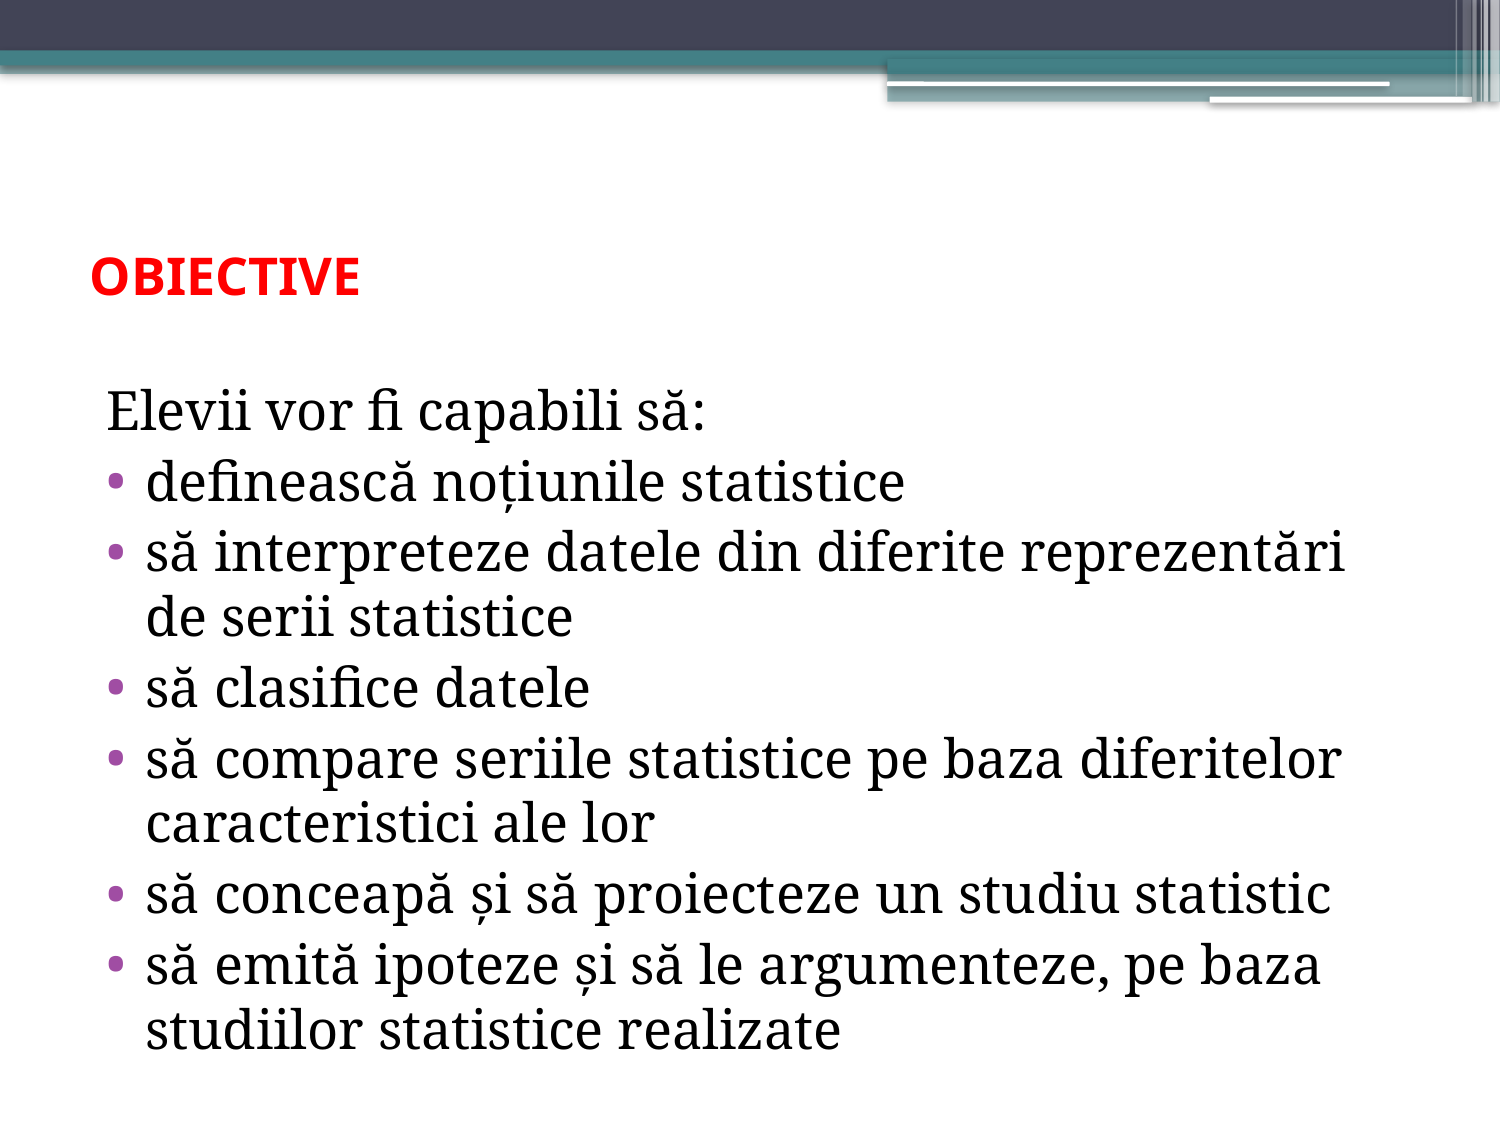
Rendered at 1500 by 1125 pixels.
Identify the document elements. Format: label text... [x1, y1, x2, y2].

title OBIECTIVE [75, 187, 1425, 363]
list Elevii vor fi capabili să: definească noţiunile statistice să interpreteze datele din diferite reprezentări de serii statistice să clasifice datele să compare seriile statistice pe baza diferitelor caracteristici ale lor să conceapă şi să proiecteze un studiu statistic să emită ipoteze şi să le argumenteze, pe baza studiilor statistice realizate [75, 368, 1425, 1079]
